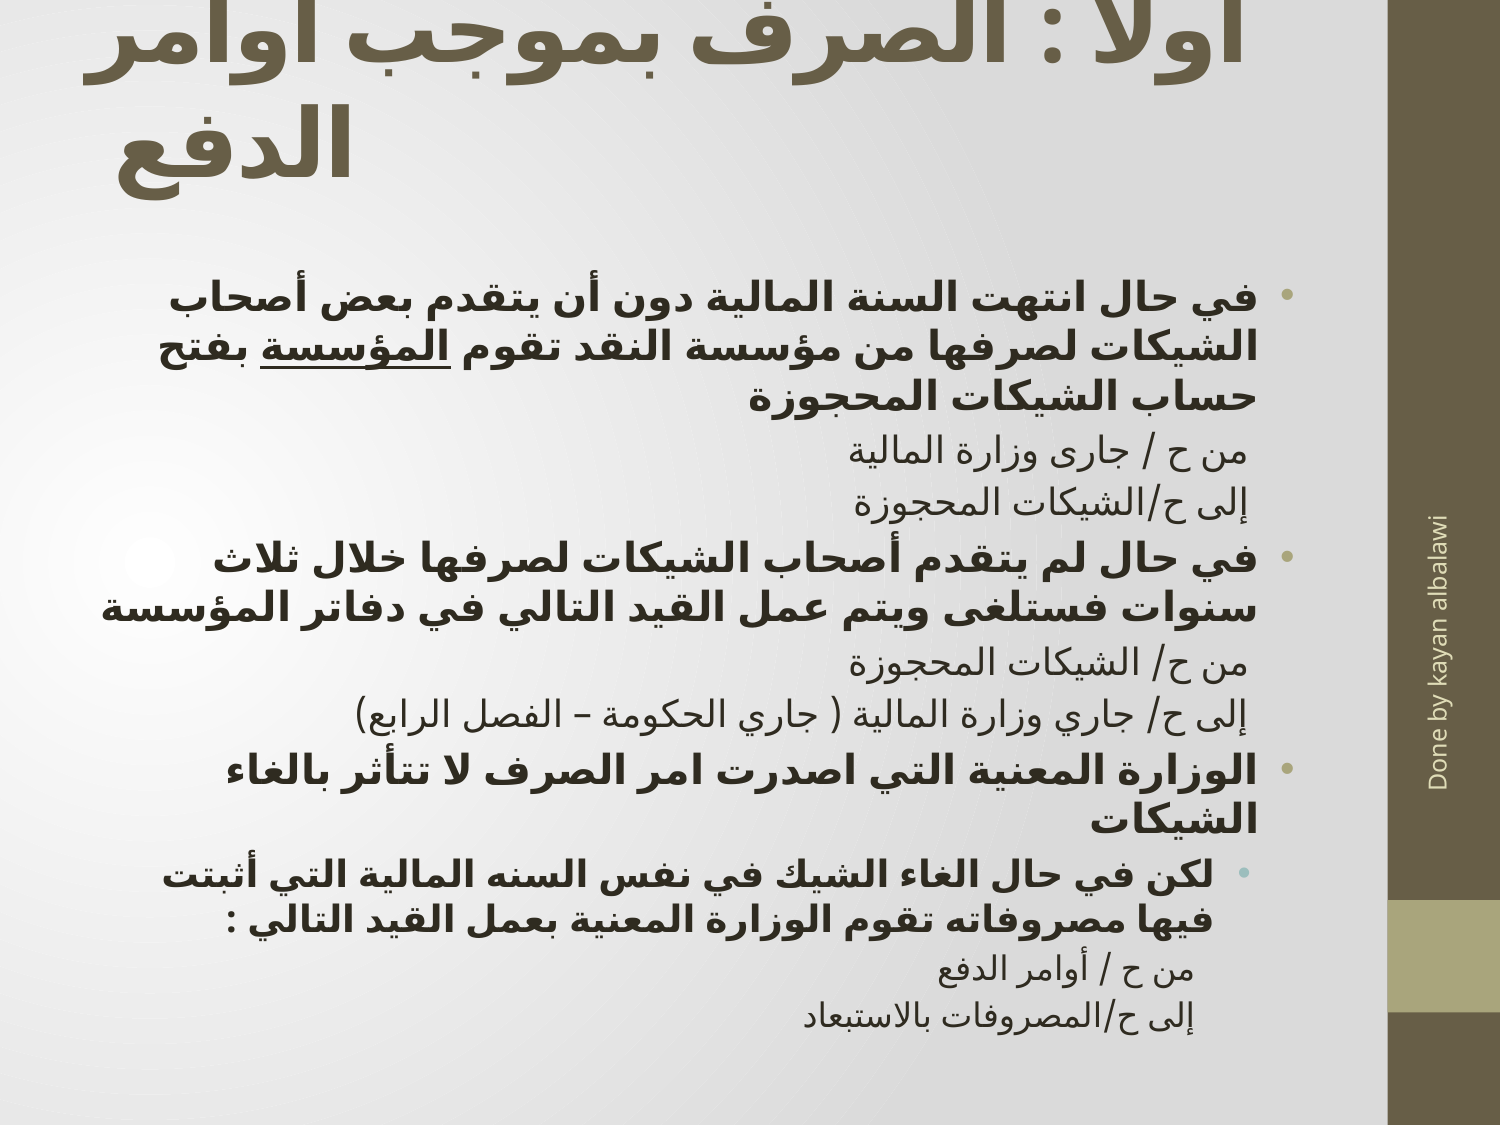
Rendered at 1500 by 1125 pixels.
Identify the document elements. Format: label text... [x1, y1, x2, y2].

footer Done by kayan albalawi [1408, 500, 1469, 889]
list في حال انتهت السنة المالية دون أن يتقدم بعض أصحاب الشيكات لصرفها من مؤسسة النقد تقوم المؤسسة بفتح حساب الشيكات المحجوزة من ح / جارى وزارة المالية إلى ح/الشيكات المحجوزة في حال لم يتقدم أصحاب الشيكات لصرفها خلال ثلاث سنوات فستلغى ويتم عمل القيد التالي في دفاتر المؤسسة من ح/ الشيكات المحجوزة إلى ح/ جاري وزارة المالية ( جاري الحكومة – الفصل الرابع) الوزارة المعنية التي اصدرت امر الصرف لا تتأثر بالغاء الشيكات لكن في حال الغاء الشيك في نفس السنه المالية التي أثبتت فيها مصروفاته تقوم الوزارة المعنية بعمل القيد التالي : من ح / أوامر الدفع إلى ح/المصروفات بالاستبعاد [75, 262, 1325, 1050]
title أولا : الصرف بموجب أوامر الدفع [75, 45, 1325, 233]
